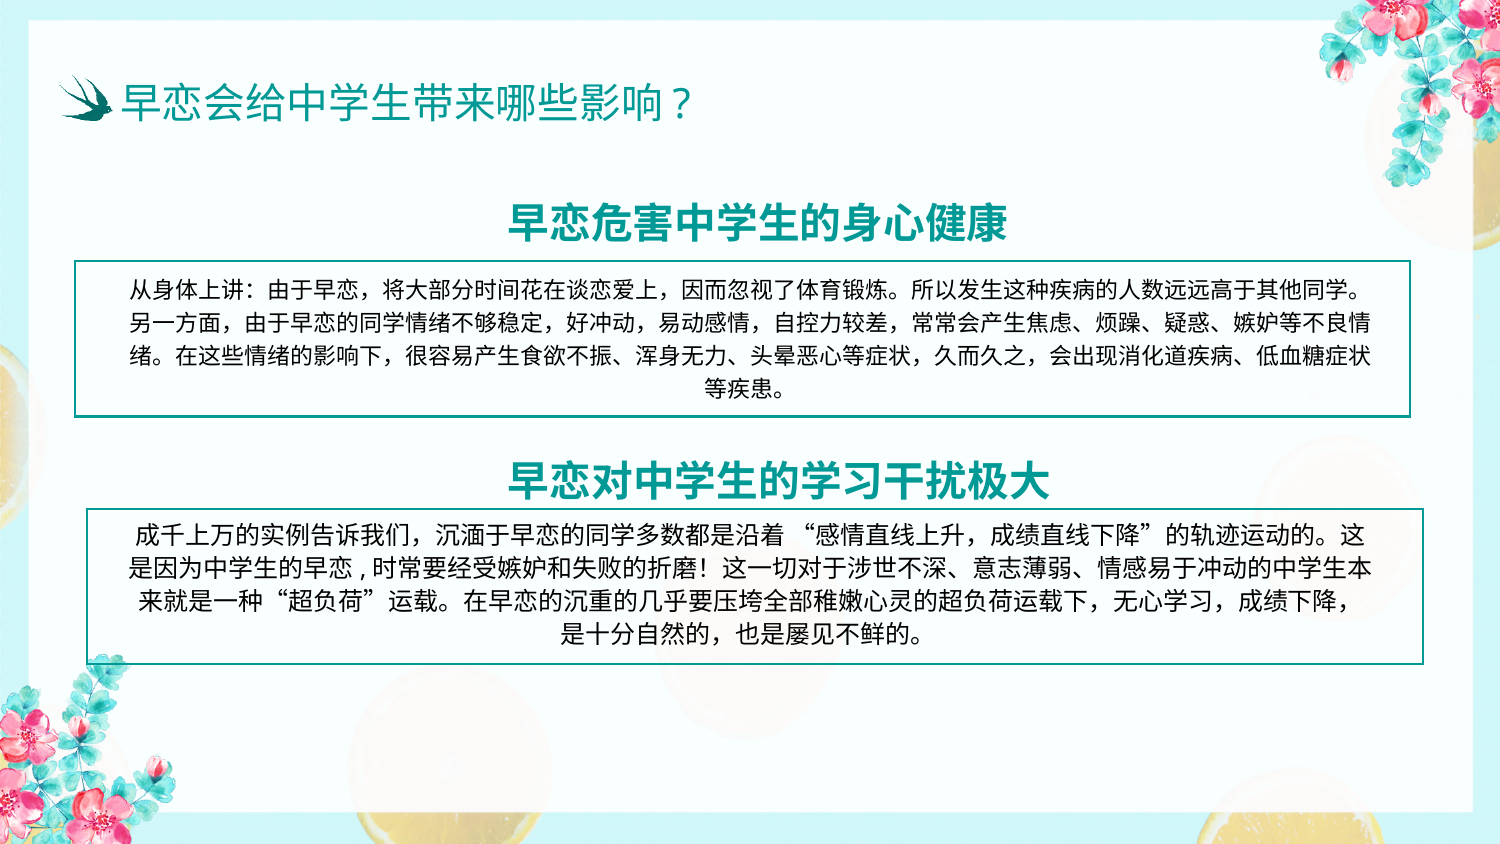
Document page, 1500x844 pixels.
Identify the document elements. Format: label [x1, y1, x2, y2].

text_box [74, 196, 1411, 424]
picture [0, 0, 1500, 844]
text_box [87, 446, 1423, 665]
